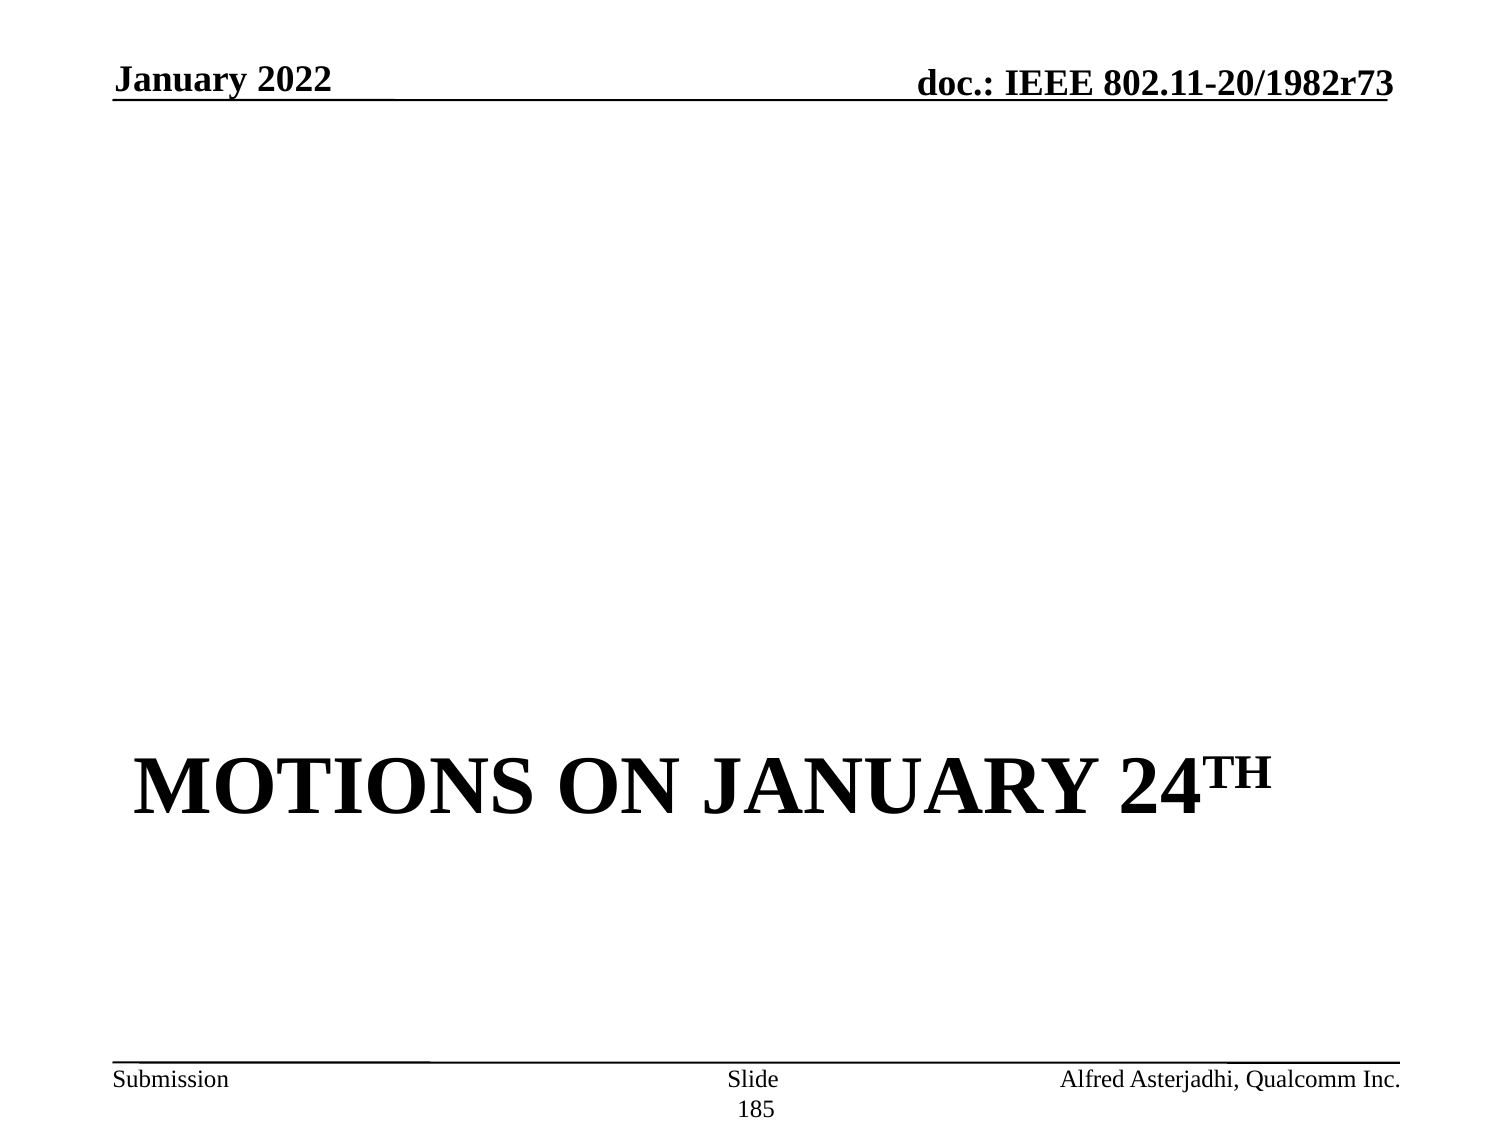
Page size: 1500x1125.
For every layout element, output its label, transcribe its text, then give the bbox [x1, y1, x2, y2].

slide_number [114, 54, 423, 100]
footer Alfred Asterjadhi, Qualcomm Inc. [878, 1061, 1402, 1093]
title Motions on January 24th [118, 722, 1394, 947]
slide_number Slide 185 [712, 1061, 800, 1123]
